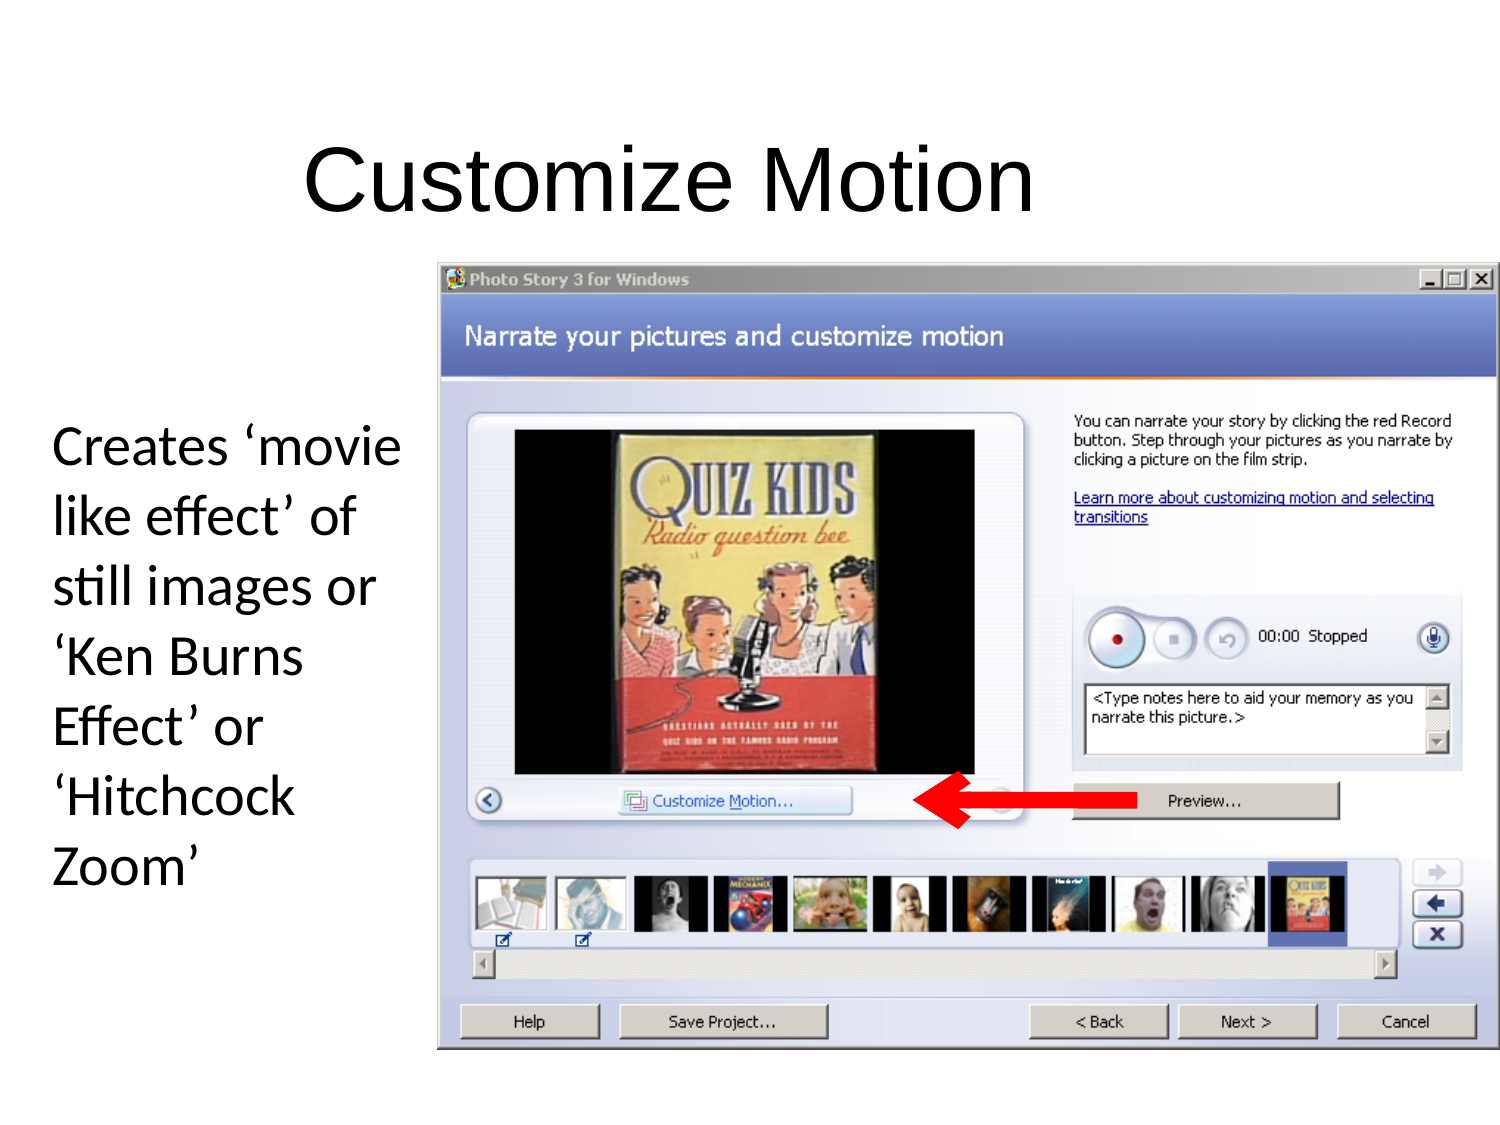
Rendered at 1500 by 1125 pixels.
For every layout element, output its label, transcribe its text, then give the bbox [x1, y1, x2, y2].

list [437, 262, 1500, 1051]
title Customize Motion [287, 112, 1425, 263]
text_box Creates ‘movie like effect’ of still images or ‘Ken Burns Effect’ or ‘Hitchcock Zoom’ [37, 399, 425, 905]
